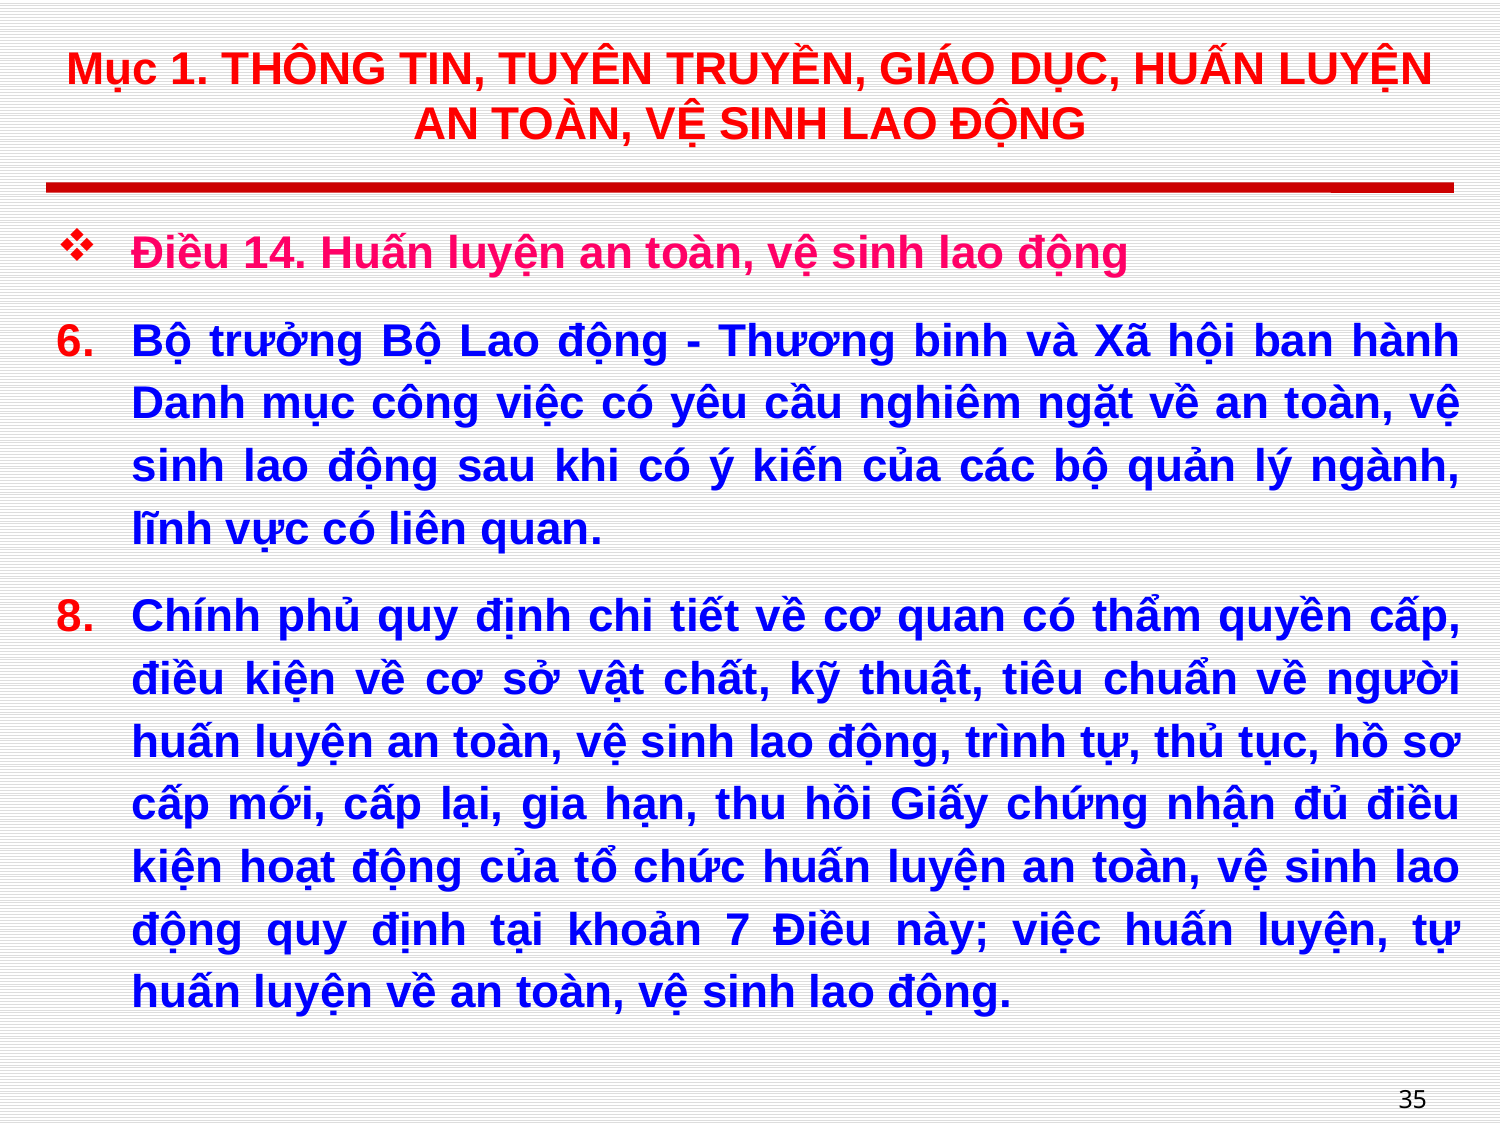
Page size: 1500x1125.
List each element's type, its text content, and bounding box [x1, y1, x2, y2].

text_box Điều 14. Huấn luyện an toàn, vệ sinh lao động Bộ trưởng Bộ Lao động - Thương binh và Xã hội ban hành Danh mục công việc có yêu cầu nghiêm ngặt về an toàn, vệ sinh lao động sau khi có ý kiến của các bộ quản lý ngành, lĩnh vực có liên quan. Chính phủ quy định chi tiết về cơ quan có thẩm quyền cấp, điều kiện về cơ sở vật chất, kỹ thuật, tiêu chuẩn về người huấn luyện an toàn, vệ sinh lao động, trình tự, thủ tục, hồ sơ cấp mới, cấp lại, gia hạn, thu hồi Giấy chứng nhận đủ điều kiện hoạt động của tổ chức huấn luyện an toàn, vệ sinh lao động quy định tại khoản 7 Điều này; việc huấn luyện, tự huấn luyện về an toàn, vệ sinh lao động. [23, 199, 1477, 1088]
title Mục 1. THÔNG TIN, TUYÊN TRUYỀN, GIÁO DỤC, HUẤN LUYỆN AN TOÀN, VỆ SINH LAO ĐỘNG [38, 24, 1463, 163]
